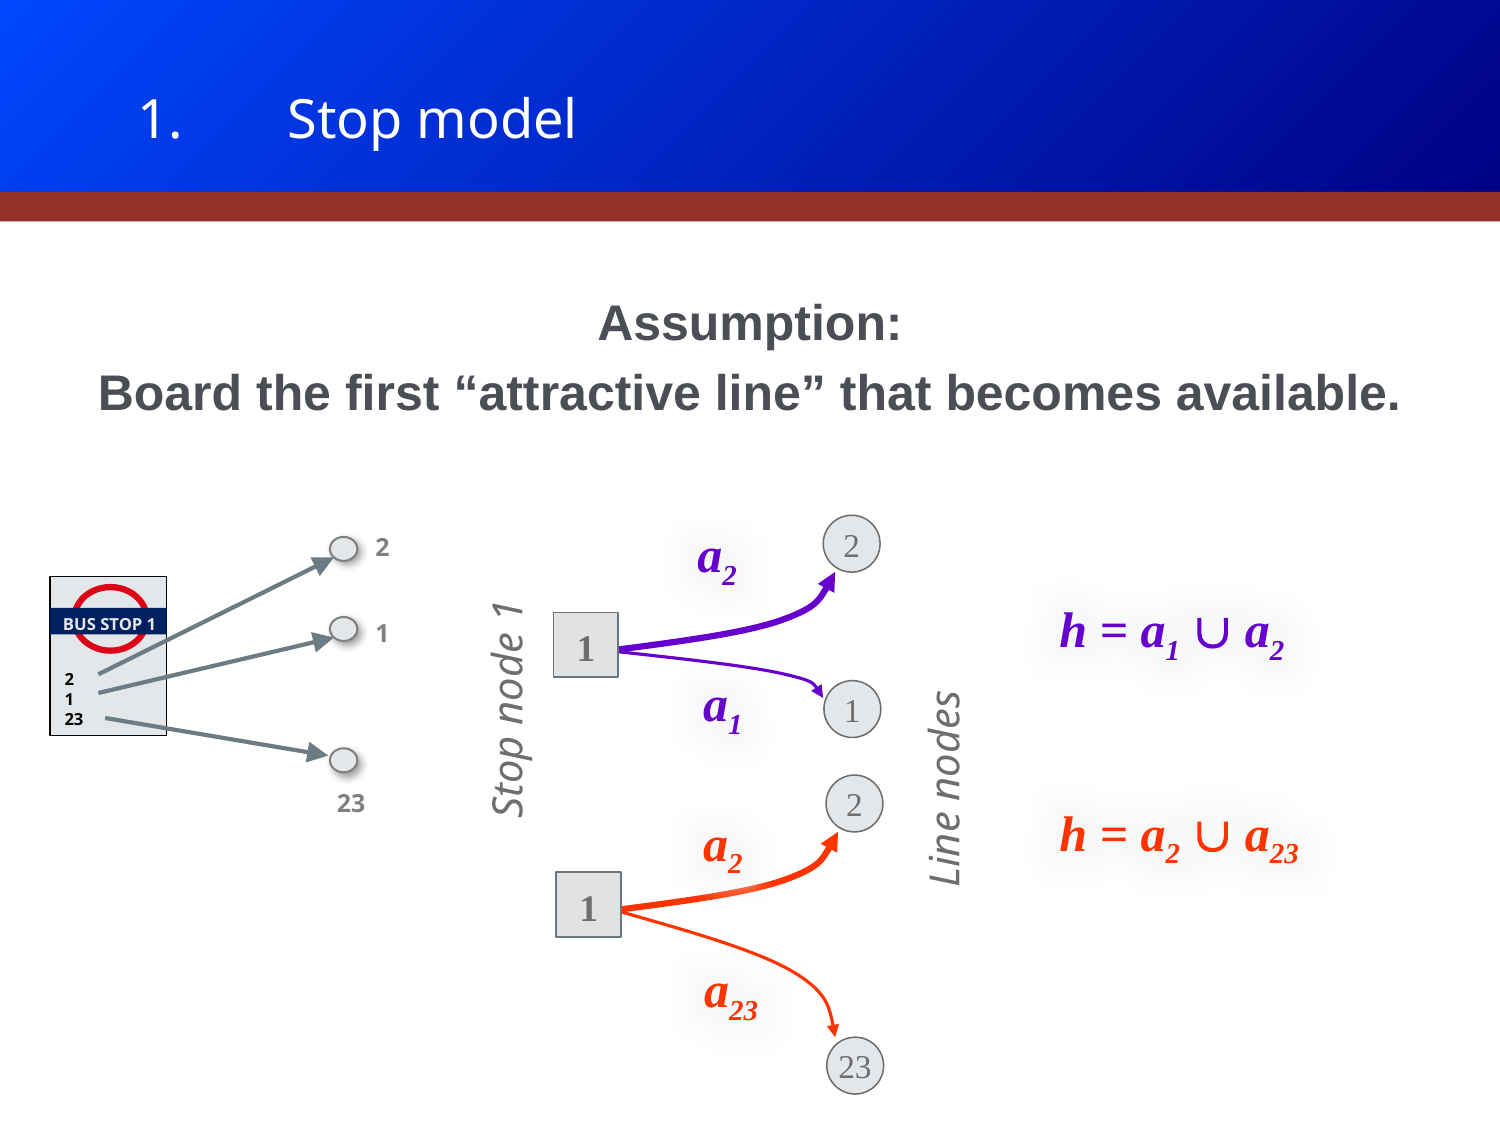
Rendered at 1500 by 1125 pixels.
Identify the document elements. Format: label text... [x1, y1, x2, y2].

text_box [473, 514, 1405, 1027]
title 1. Stop model [137, 94, 1412, 215]
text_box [555, 1034, 884, 1095]
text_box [36, 523, 467, 1013]
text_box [104, 717, 329, 756]
list Assumption: Board the first “attractive line” that becomes available. [74, 290, 1426, 386]
